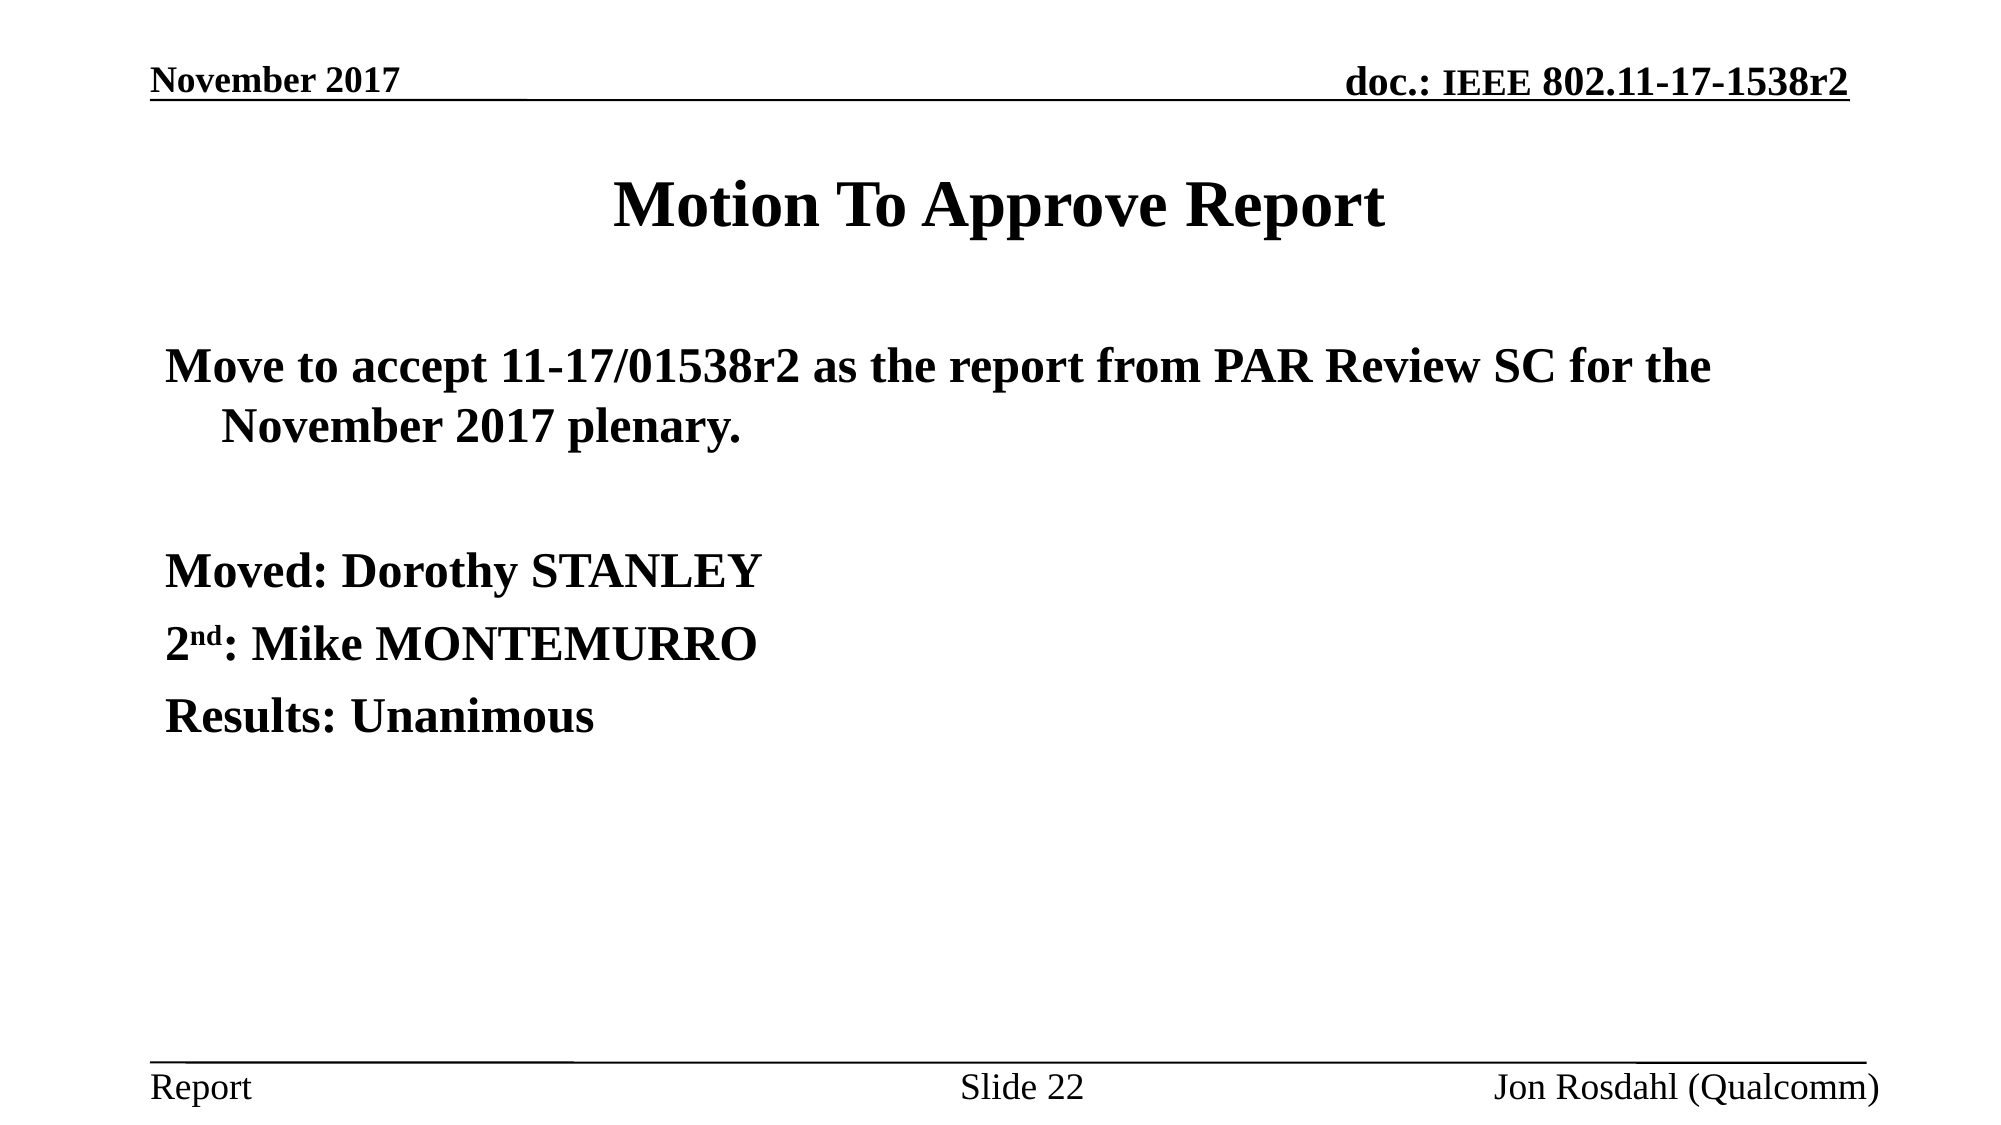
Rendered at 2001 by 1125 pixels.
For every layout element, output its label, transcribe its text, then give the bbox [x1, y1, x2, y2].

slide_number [149, 49, 431, 100]
list Move to accept 11-17/01538r2 as the report from PAR Review SC for the November 2017 plenary. Moved: Dorothy STANLEY 2nd: Mike MONTEMURRO Results: Unanimous [149, 324, 1850, 1000]
title Motion To Approve Report [149, 112, 1850, 288]
footer Jon Rosdahl (Qualcomm) [1436, 1061, 1881, 1108]
slide_number Slide 22 [950, 1061, 1095, 1125]
